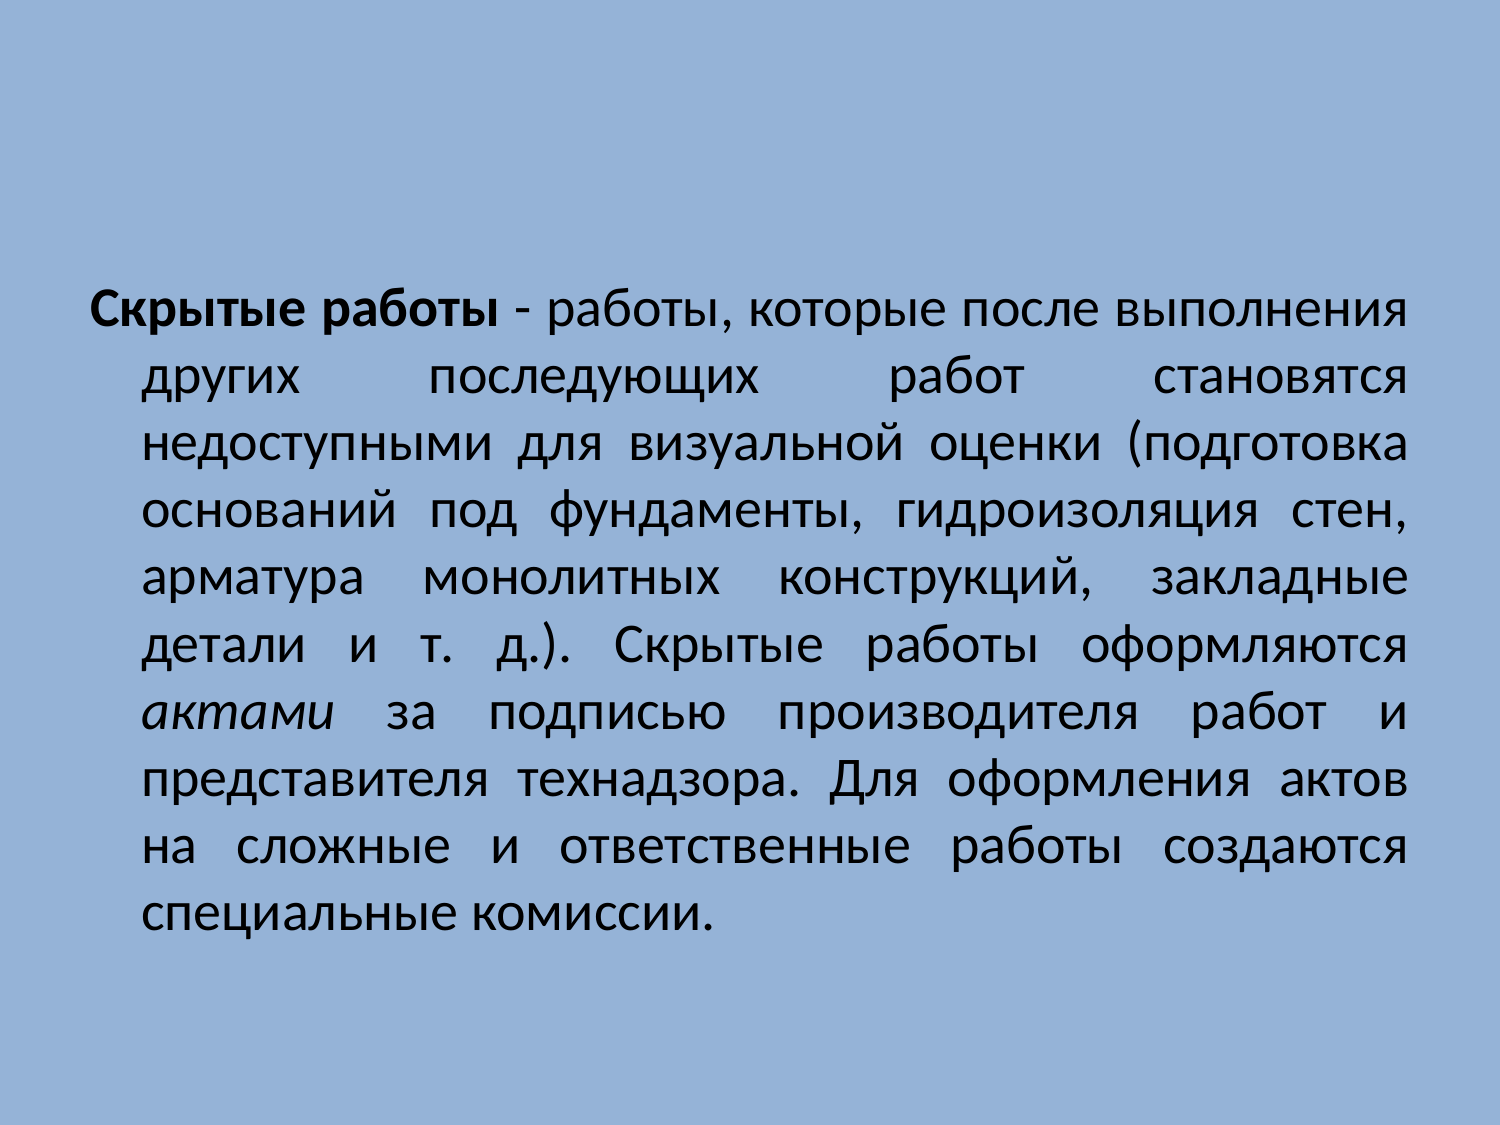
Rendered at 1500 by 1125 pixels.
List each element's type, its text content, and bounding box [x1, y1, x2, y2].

list Скрытые работы - работы, которые после выполнения других последующих работ становятся недоступными для визуальной оценки (подготовка оснований под фундаменты, гидроизоляция стен, арматура монолитных конструкций, закладные детали и т. д.). Скрытые работы оформляются актами за подписью производителя работ и представителя технадзора. Для оформления актов на сложные и ответственные работы создаются специальные комиссии. [75, 262, 1425, 1005]
